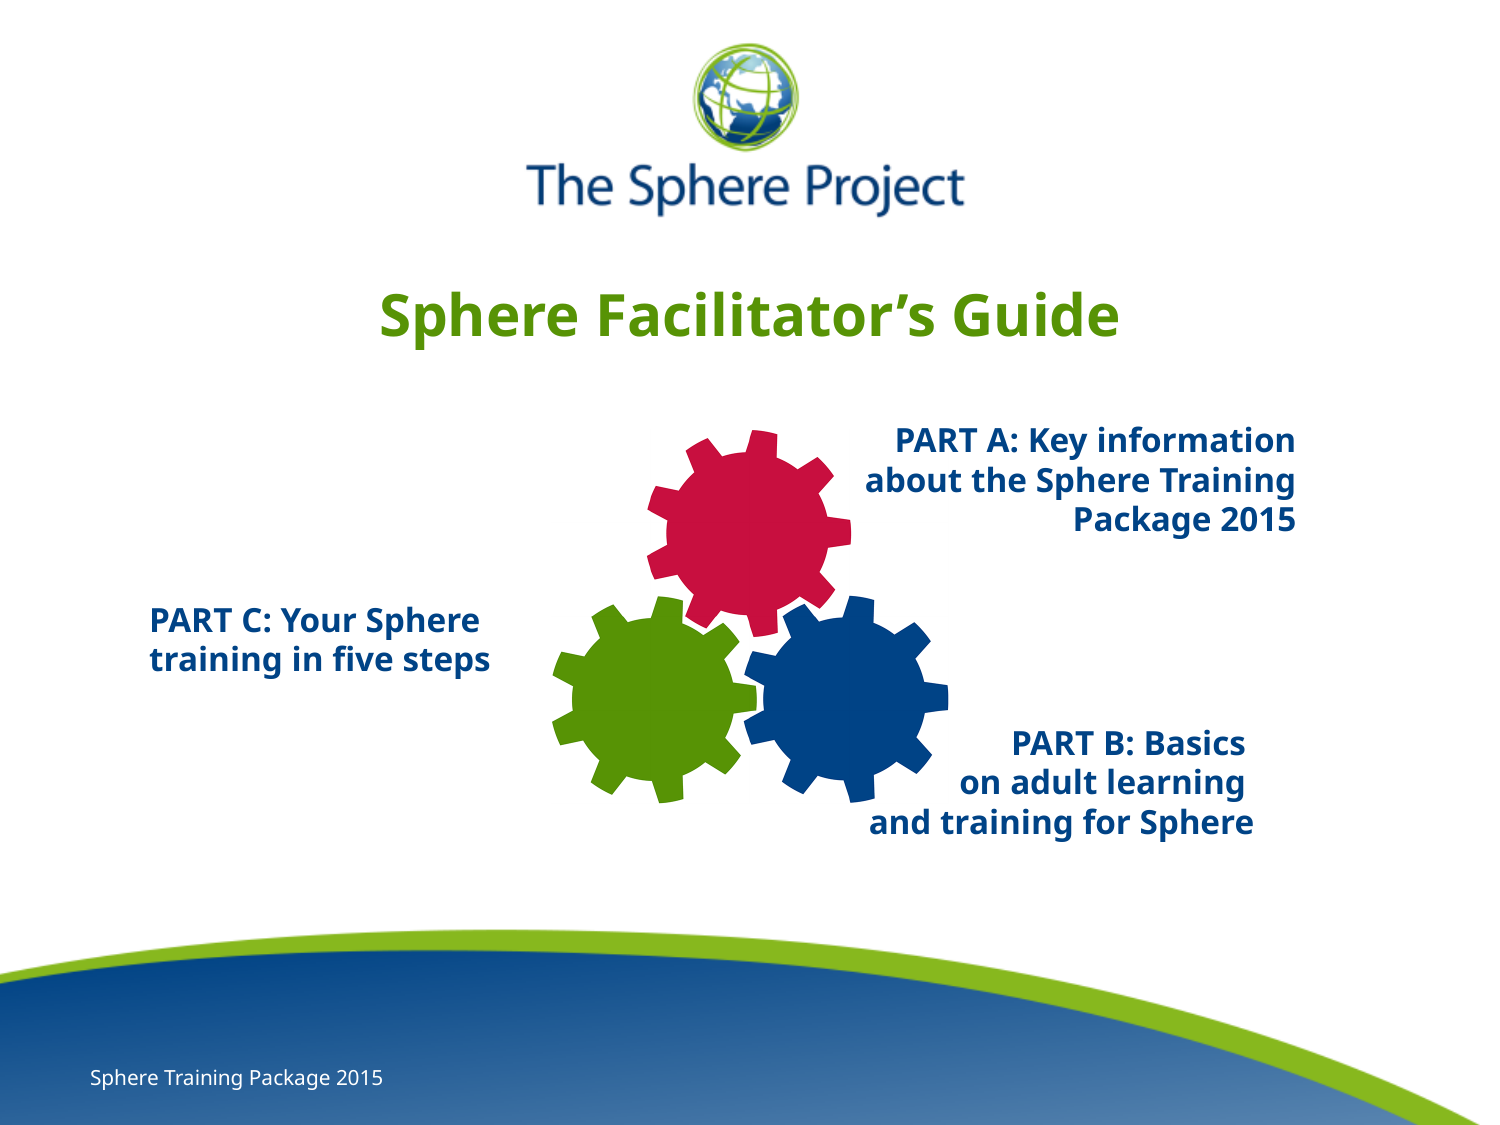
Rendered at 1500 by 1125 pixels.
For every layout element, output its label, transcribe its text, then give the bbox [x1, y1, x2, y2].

text_box PART B: Basics on adult learning and training for Sphere [824, 714, 1270, 864]
picture [0, 927, 1500, 1125]
picture [522, 39, 973, 222]
text_box PART A: Key information about the Sphere Training Package 2015 [824, 411, 1312, 594]
text_box PART C: Your Sphere training in five steps [134, 591, 523, 715]
text_box Sphere Training Package 2015 [74, 1038, 1109, 1111]
picture [550, 429, 949, 804]
text_box Sphere Facilitator’s Guide [248, 271, 1252, 349]
